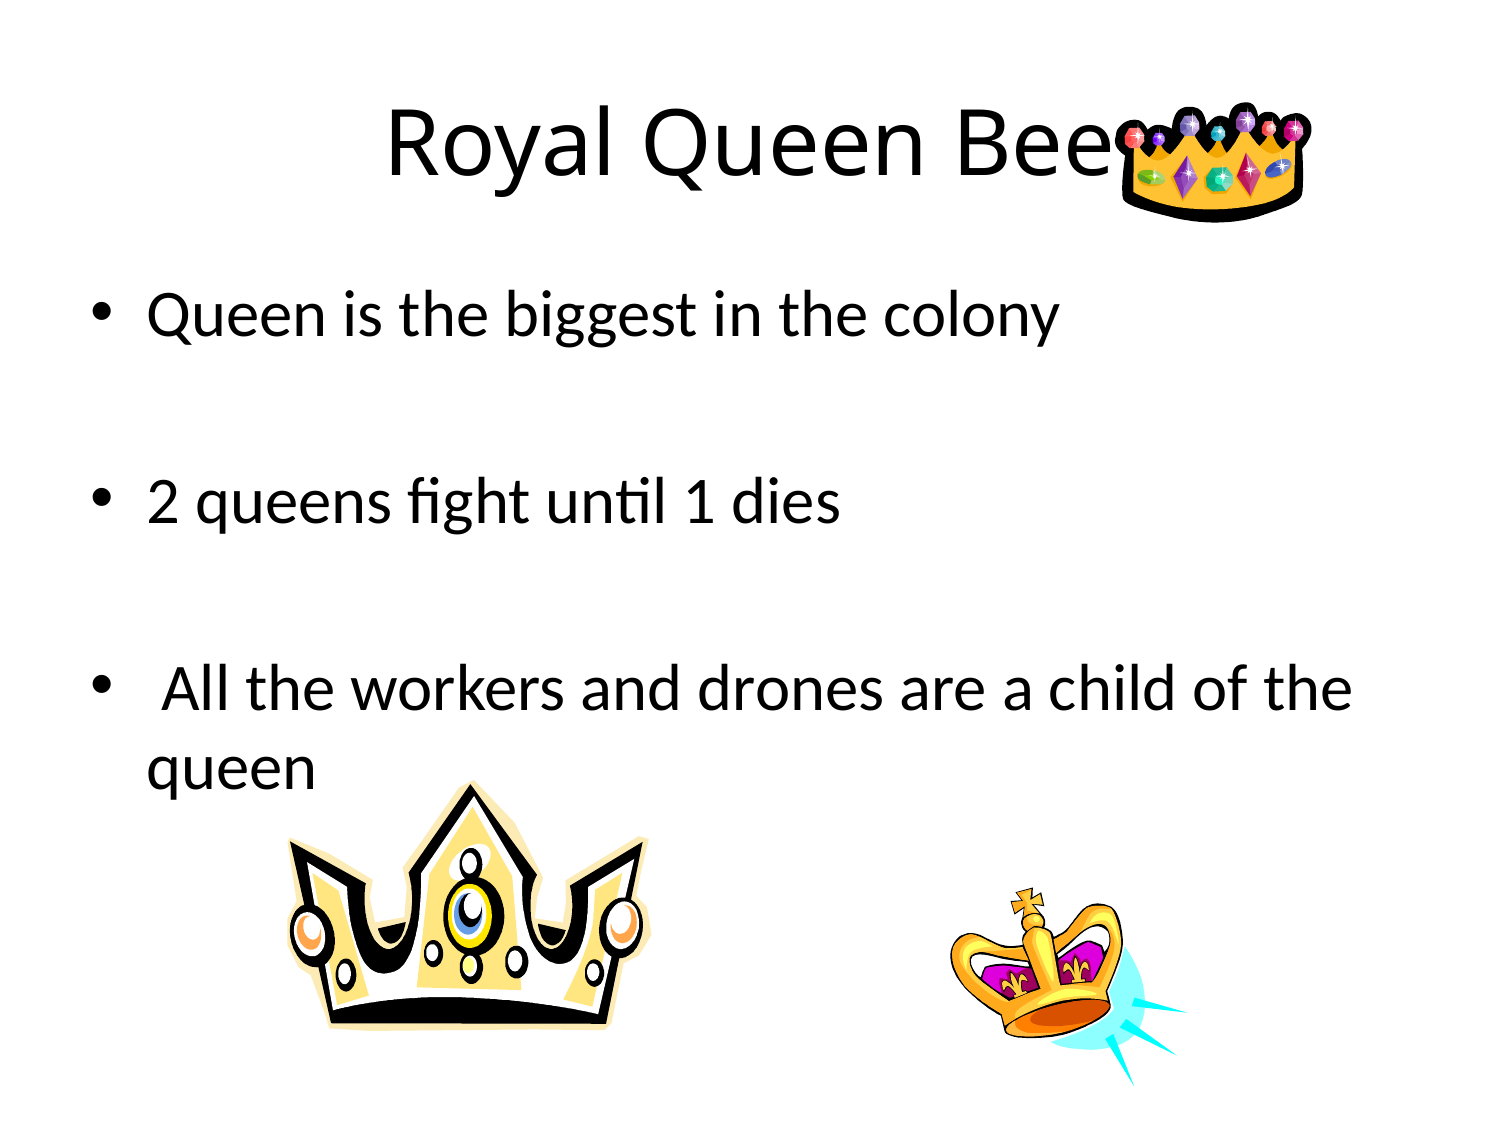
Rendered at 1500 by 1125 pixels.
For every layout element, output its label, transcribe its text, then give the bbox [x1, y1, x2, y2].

title Royal Queen Bee [75, 45, 1425, 233]
picture [949, 887, 1188, 1087]
picture [1112, 99, 1315, 226]
picture [287, 774, 657, 1037]
list Queen is the biggest in the colony 2 queens fight until 1 dies All the workers and drones are a child of the queen [75, 262, 1425, 1005]
